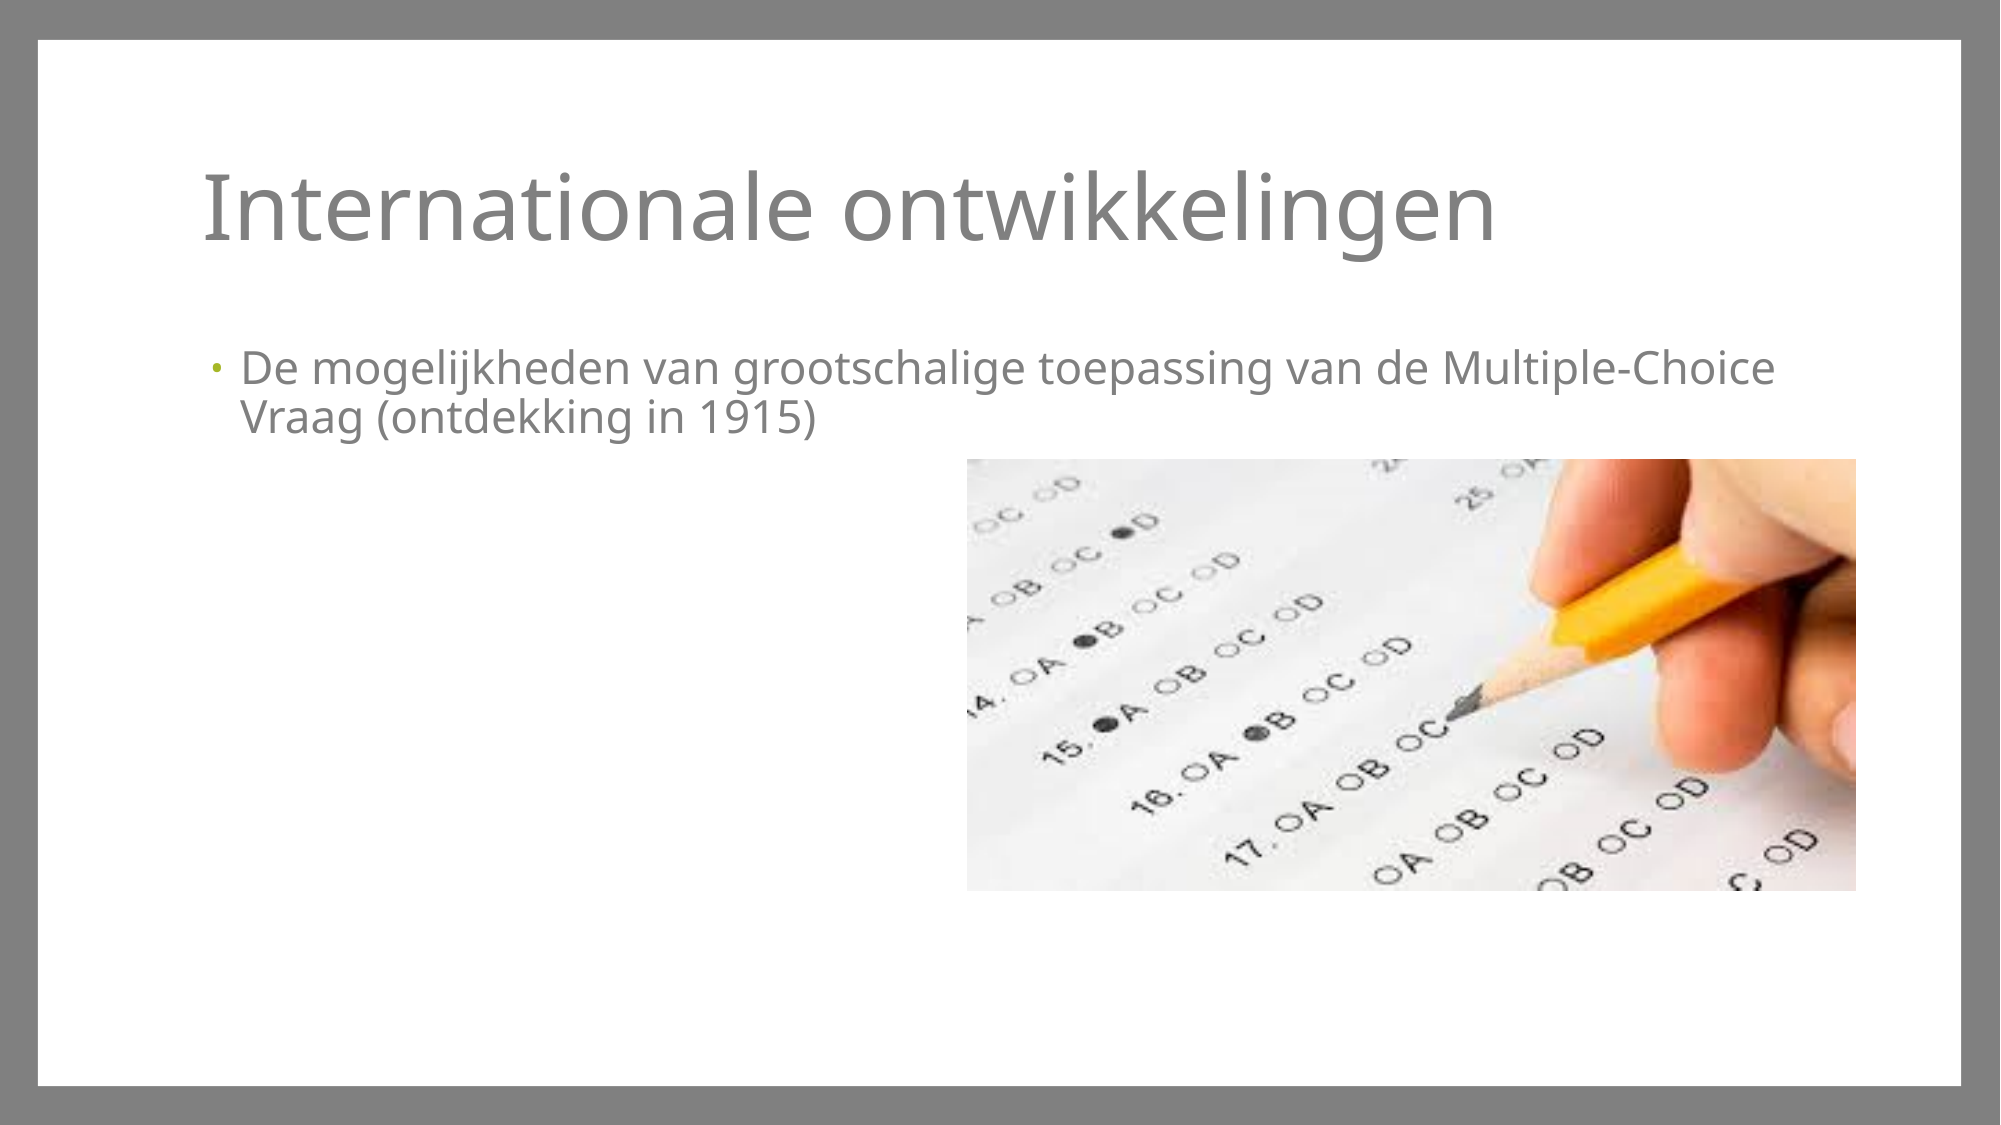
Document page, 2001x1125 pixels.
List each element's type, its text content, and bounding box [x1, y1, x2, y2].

title Internationale ontwikkelingen [187, 99, 1808, 323]
picture [966, 459, 1856, 891]
list De mogelijkheden van grootschalige toepassing van de Multiple-Choice Vraag (ontdekking in 1915) [187, 337, 1894, 1000]
